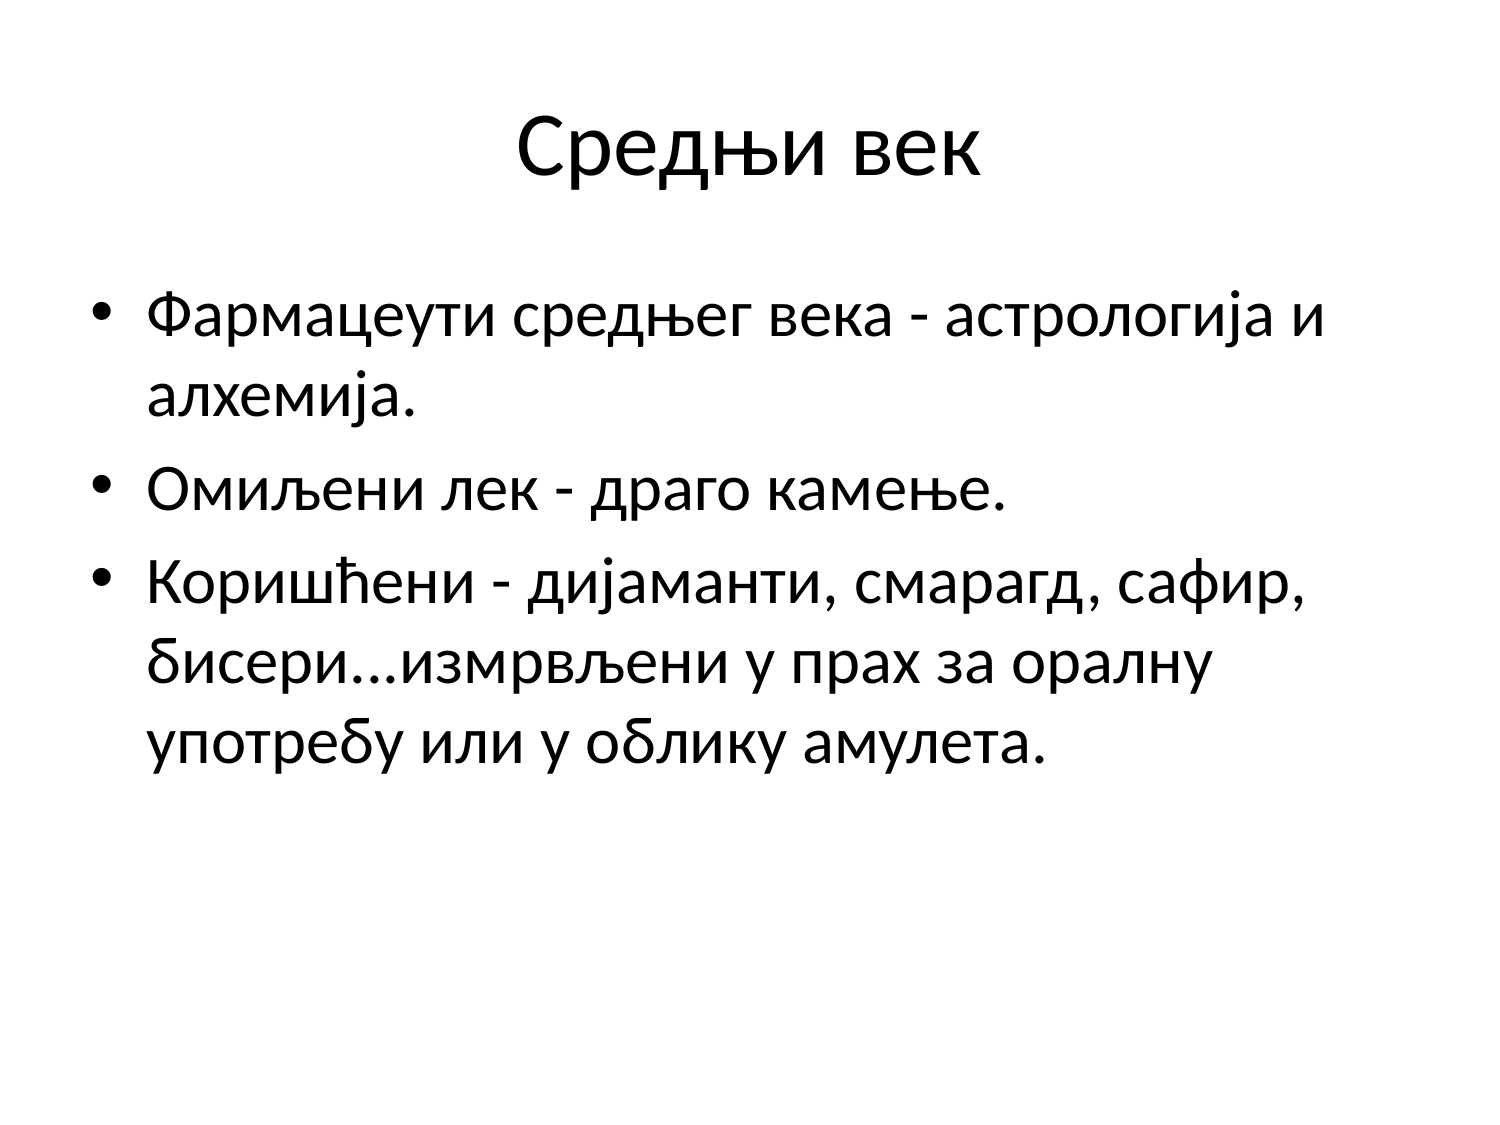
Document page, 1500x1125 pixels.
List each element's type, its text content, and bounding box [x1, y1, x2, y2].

title Средњи век [75, 45, 1425, 233]
list Фармацеути средњег века - астрологија и алхемија. Омиљени лек - драго камење. Коришћени - дијаманти, смарагд, сафир, бисери...измрвљени у прах за оралну употребу или у облику амулета. [75, 262, 1425, 1005]
